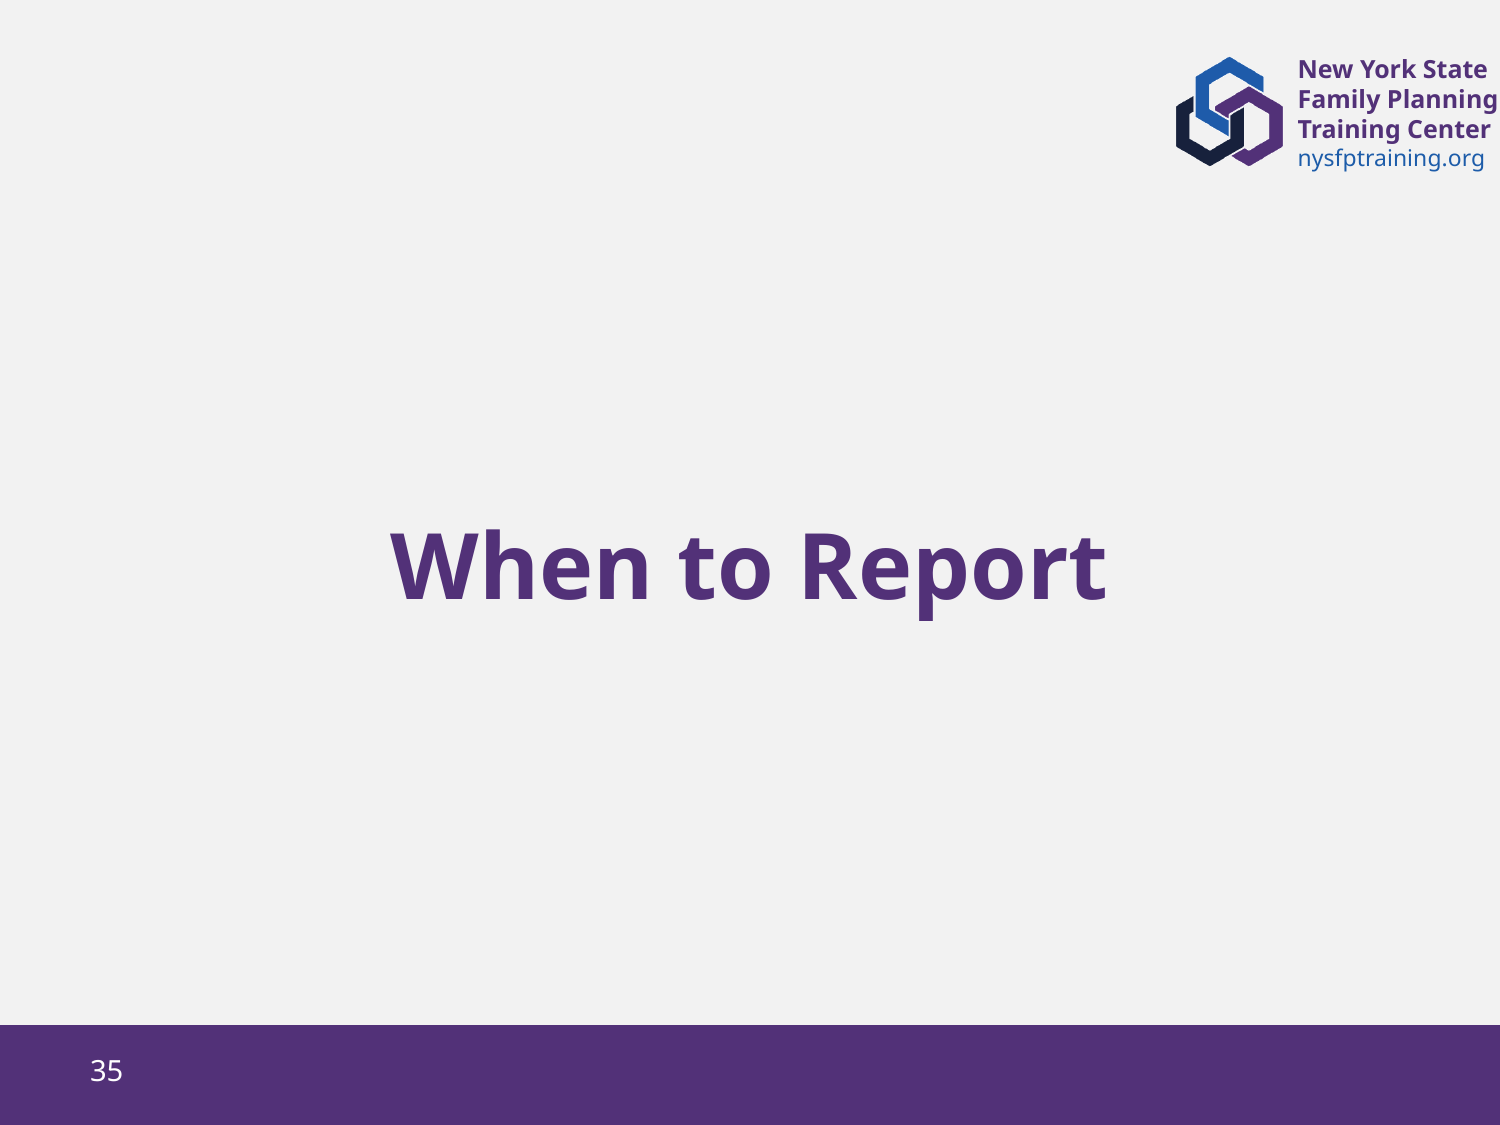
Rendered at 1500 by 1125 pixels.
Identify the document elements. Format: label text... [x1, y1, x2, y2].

title When to Report [165, 500, 1335, 625]
picture [1175, 55, 1284, 168]
slide_number 35 [75, 1042, 285, 1103]
